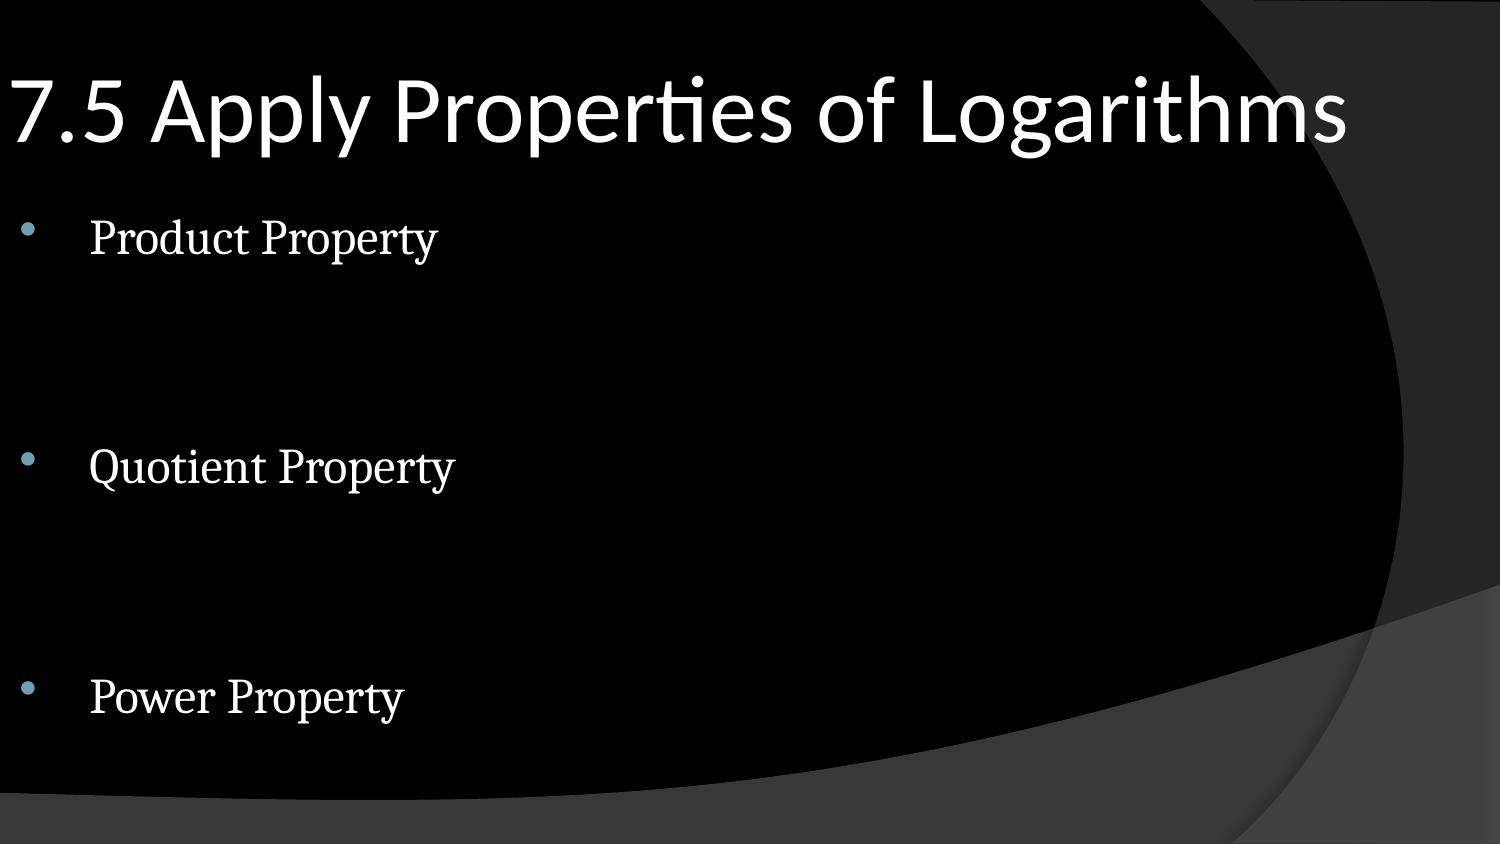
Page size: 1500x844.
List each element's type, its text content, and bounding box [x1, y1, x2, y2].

title 7.5 Apply Properties of Logarithms [0, 33, 1500, 175]
